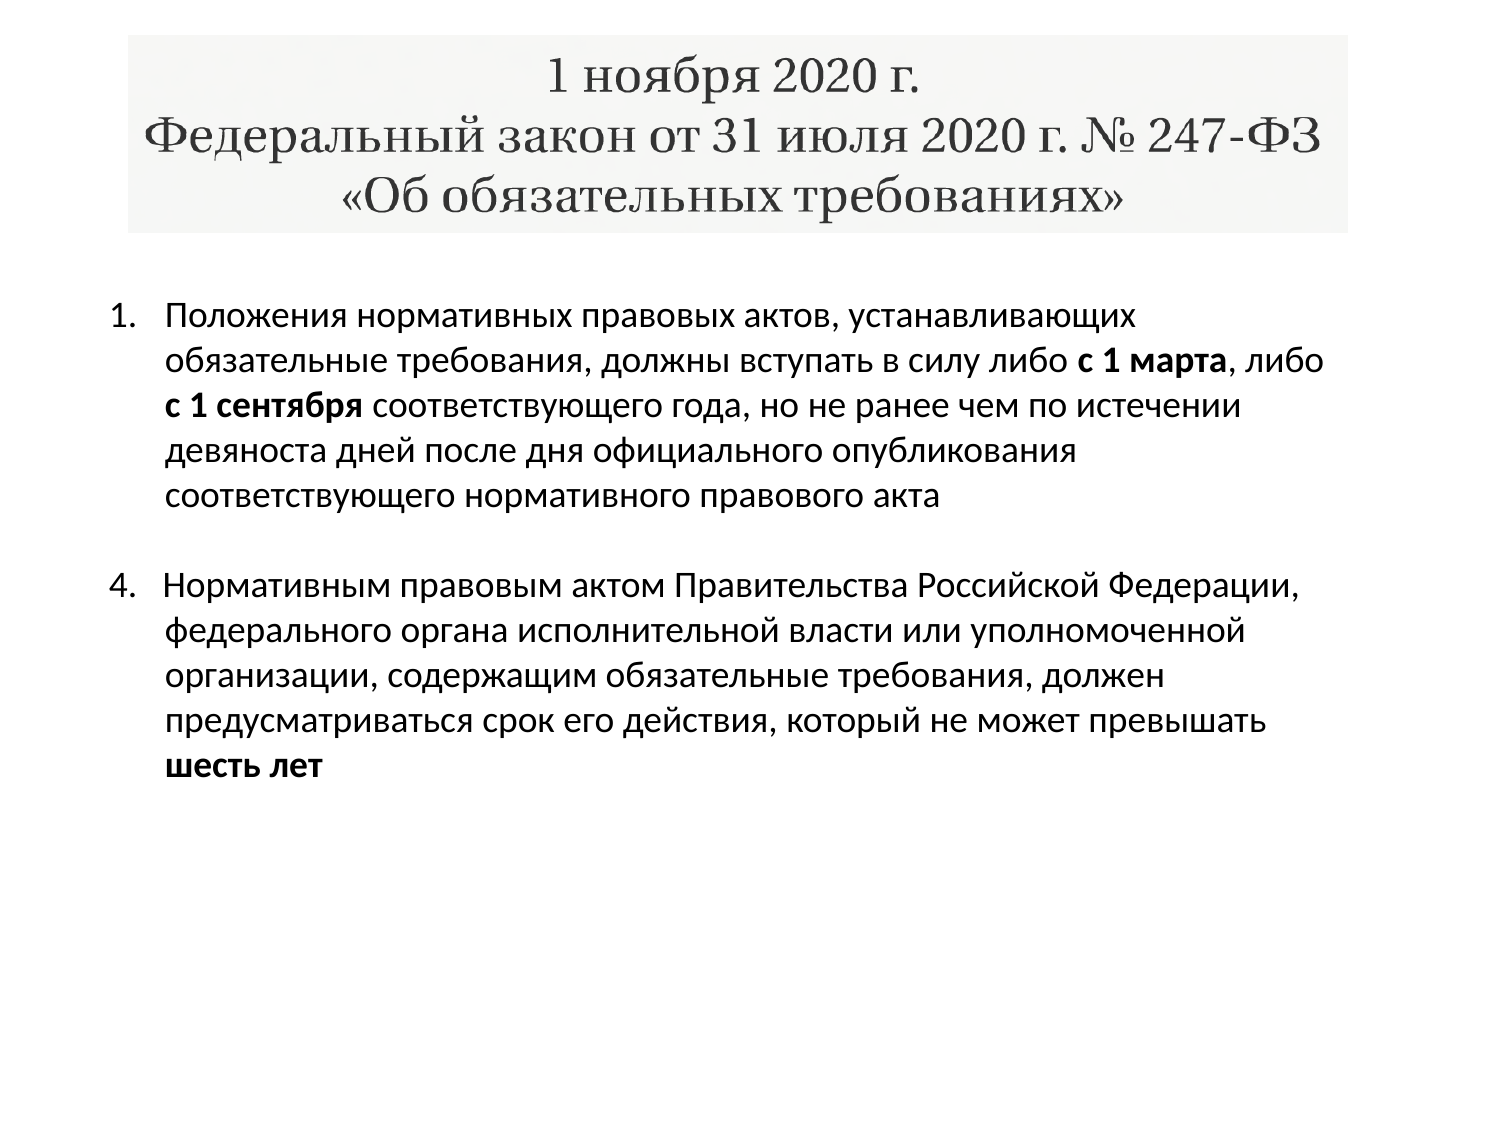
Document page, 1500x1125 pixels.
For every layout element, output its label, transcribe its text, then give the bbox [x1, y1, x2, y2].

picture [128, 34, 1348, 233]
text_box Положения нормативных правовых актов, устанавливающих обязательные требования, должны вступать в силу либо с 1 марта, либо с 1 сентября соответствующего года, но не ранее чем по истечении девяноста дней после дня официального опубликования соответствующего нормативного правового акта 4. Нормативным правовым актом Правительства Российской Федерации, федерального органа исполнительной власти или уполномоченной организации, содержащим обязательные требования, должен предусматриваться срок его действия, который не может превышать шесть лет [93, 282, 1359, 792]
